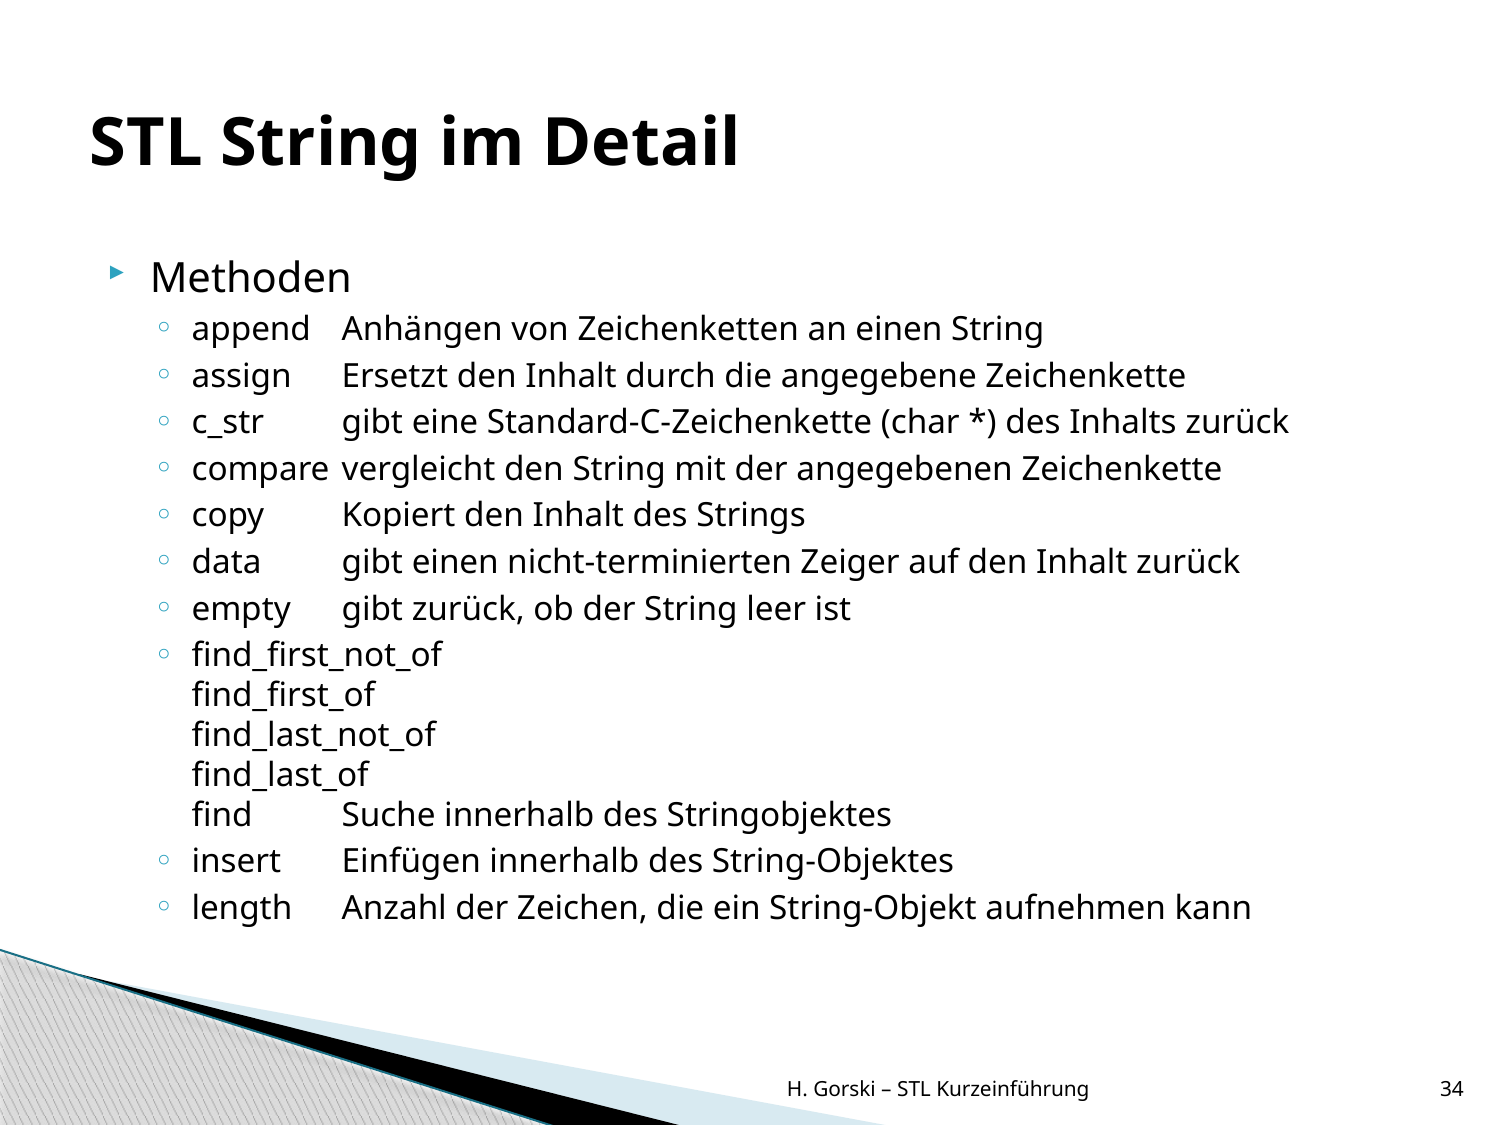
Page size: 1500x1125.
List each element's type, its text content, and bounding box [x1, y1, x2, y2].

footer H. Gorski – STL Kurzeinführung [718, 1051, 1105, 1112]
title STL String im Detail [75, 45, 1425, 233]
slide_number 34 [1418, 1051, 1479, 1112]
list Methoden append Anhängen von Zeichenketten an einen String assign Ersetzt den Inhalt durch die angegebene Zeichenkette c_str gibt eine Standard-C-Zeichenkette (char *) des Inhalts zurück compare vergleicht den String mit der angegebenen Zeichenkette copy Kopiert den Inhalt des Strings data gibt einen nicht-terminierten Zeiger auf den Inhalt zurück empty gibt zurück, ob der String leer ist find_first_not_of find_first_of find_last_not_of find_last_of find Suche innerhalb des Stringobjektes insert Einfügen innerhalb des String-Objektes length Anzahl der Zeichen, die ein String-Objekt aufnehmen kann [75, 243, 1425, 986]
